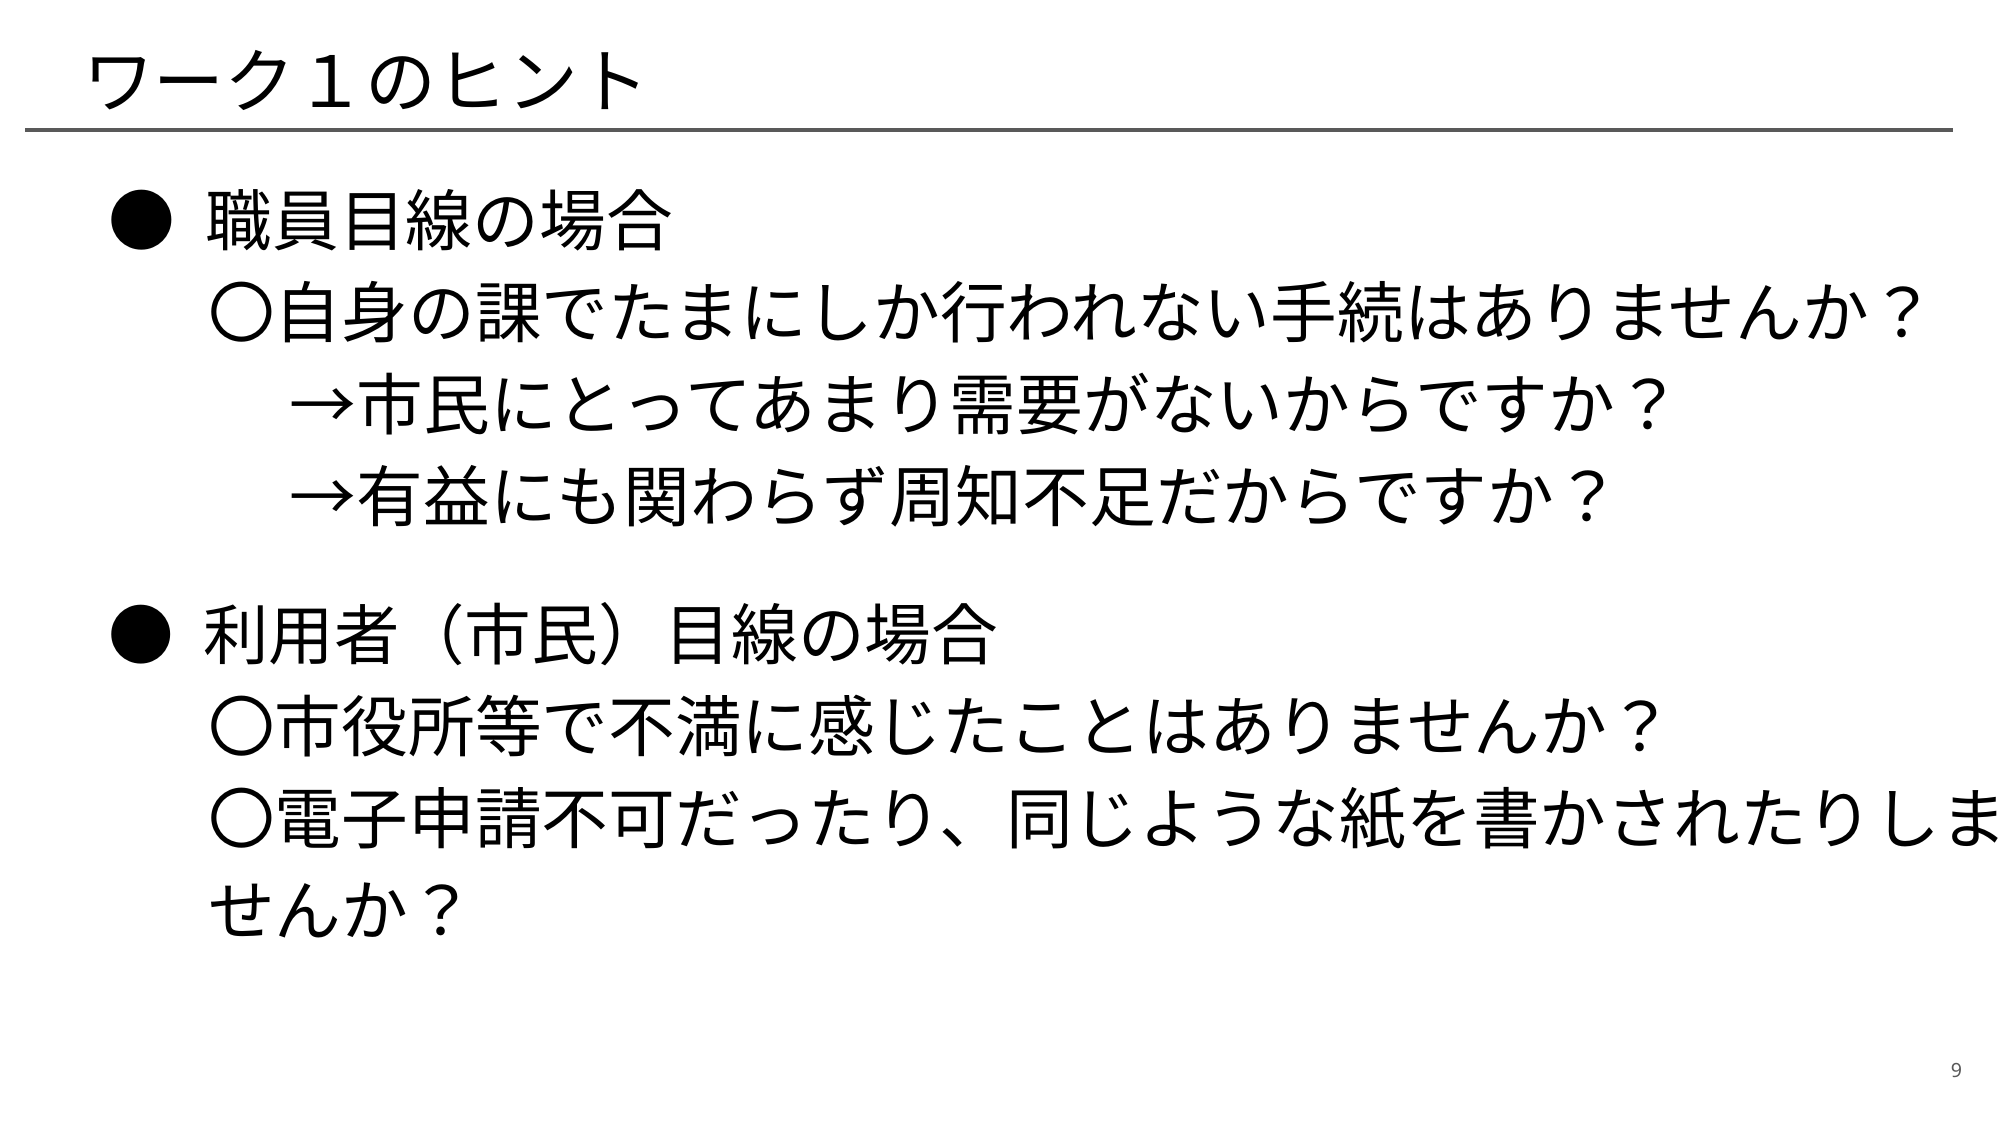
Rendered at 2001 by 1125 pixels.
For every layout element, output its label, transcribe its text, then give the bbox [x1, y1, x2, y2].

title ワーク１のヒント [68, 21, 1764, 136]
list ● 職員目線の場合 〇自身の課でたまにしか行われない手続はありませんか？ →市民にとってあまり需要がないからですか？ →有益にも関わらず周知不足だからですか？ ● 利用者（市民）目線の場合 〇市役所等で不満に感じたことはありませんか？ 〇電子申請不可だったり、同じような紙を書かされたりしませんか？ [68, 152, 2000, 900]
slide_number 9 [1857, 1027, 1977, 1114]
